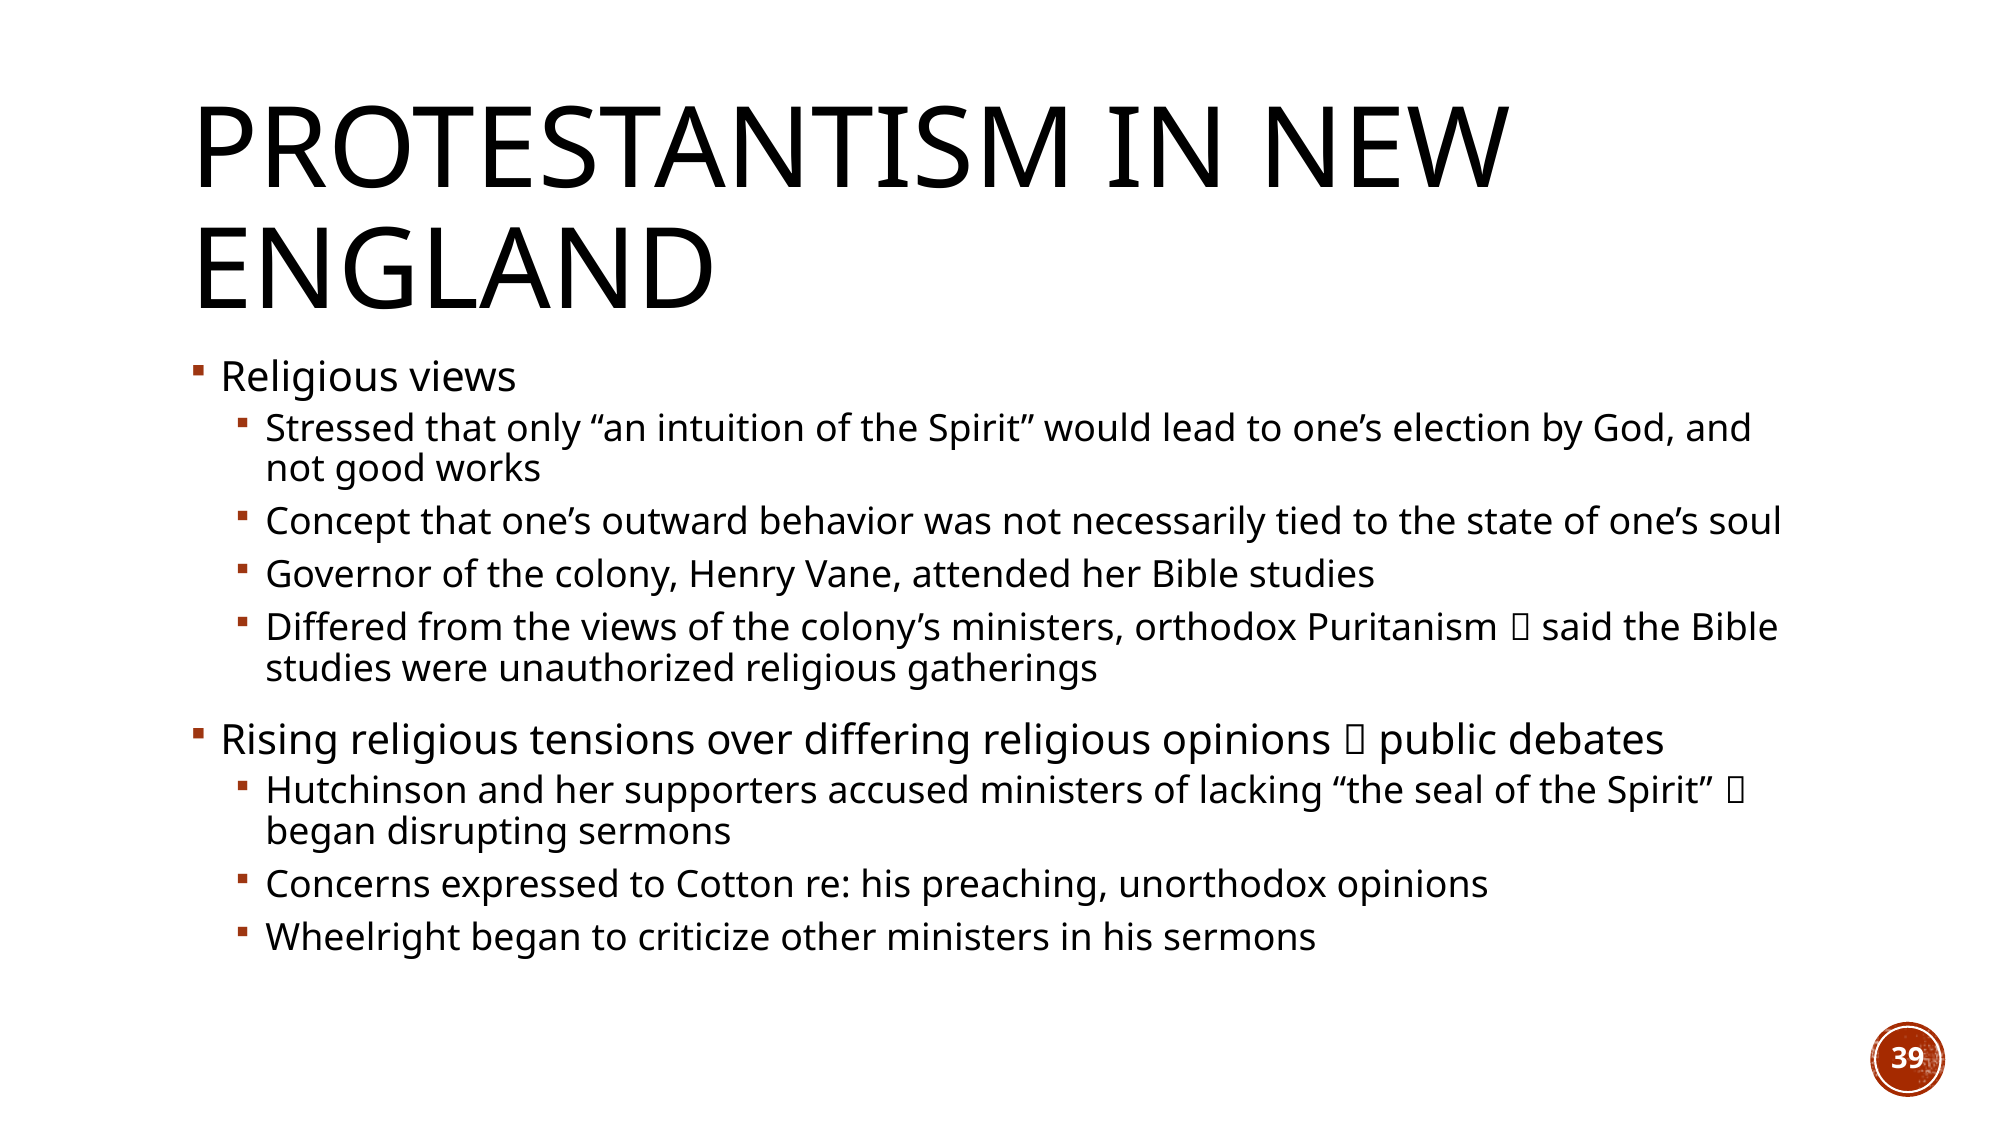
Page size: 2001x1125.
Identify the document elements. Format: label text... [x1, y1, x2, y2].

slide_number 39 [1855, 1028, 1961, 1089]
list Religious views Stressed that only “an intuition of the Spirit” would lead to one’s election by God, and not good works Concept that one’s outward behavior was not necessarily tied to the state of one’s soul Governor of the colony, Henry Vane, attended her Bible studies Differed from the views of the colony’s ministers, orthodox Puritanism  said the Bible studies were unauthorized religious gatherings Rising religious tensions over differing religious opinions  public debates Hutchinson and her supporters accused ministers of lacking “the seal of the Spirit”  began disrupting sermons Concerns expressed to Cotton re: his preaching, unorthodox opinions Wheelright began to criticize other ministers in his sermons [175, 348, 1826, 1013]
title Protestantism in new england [175, 79, 1826, 344]
